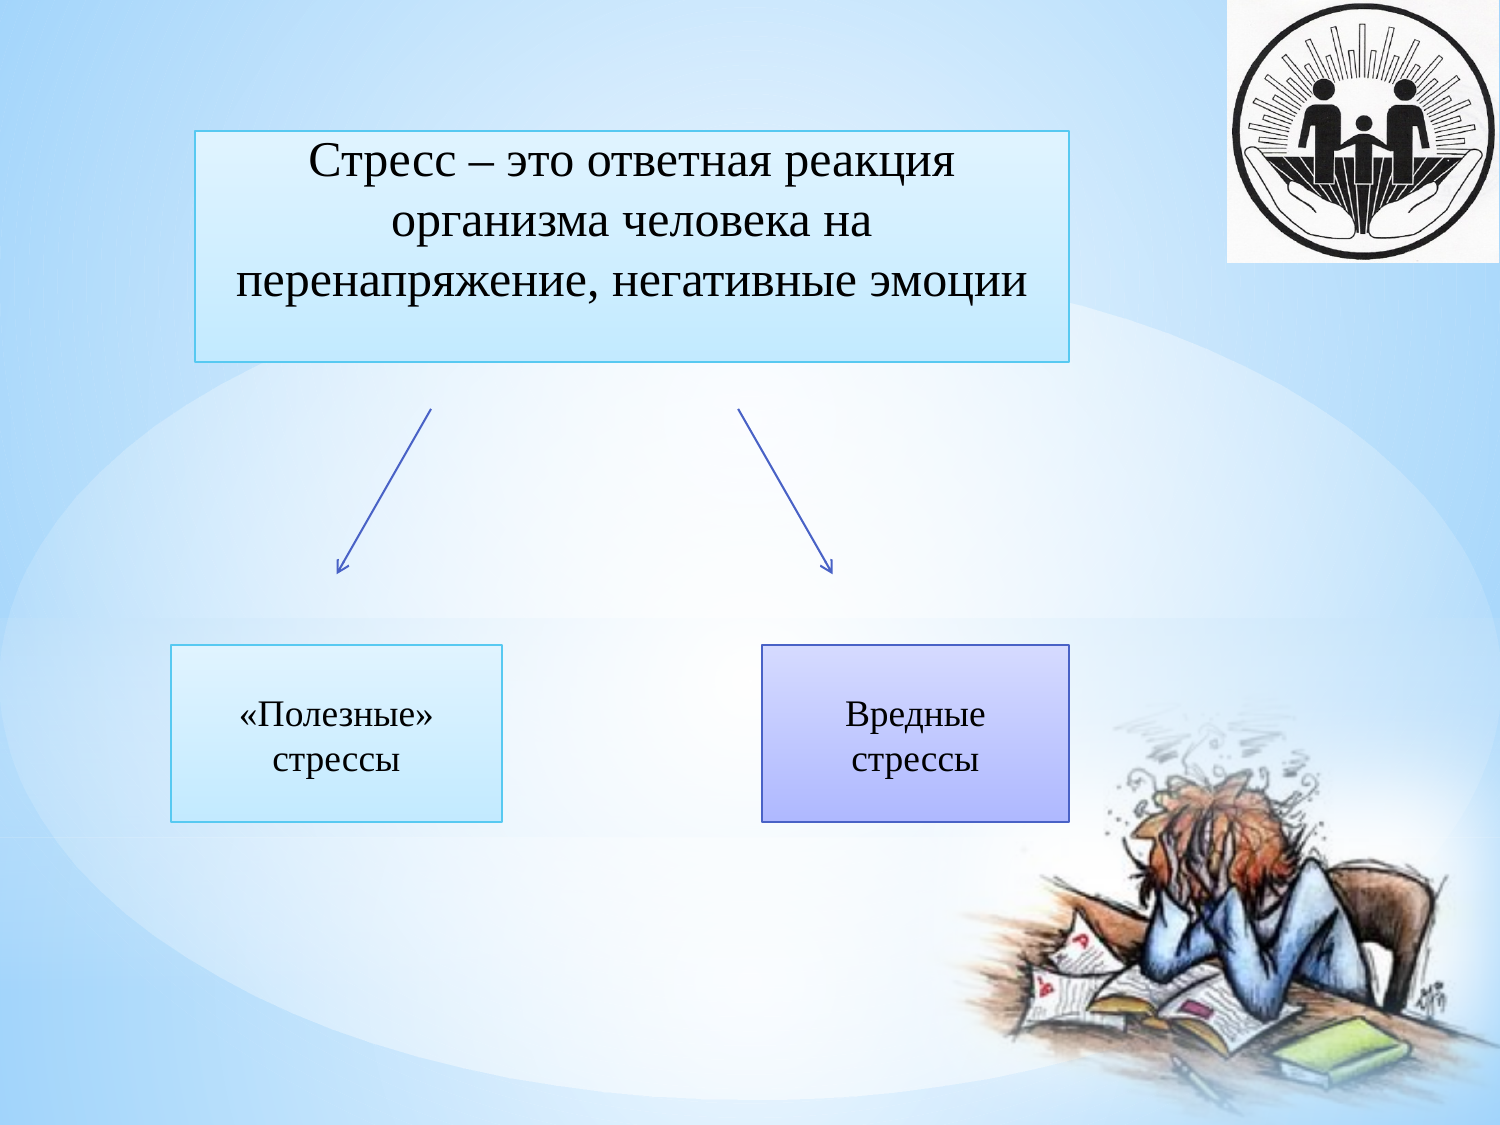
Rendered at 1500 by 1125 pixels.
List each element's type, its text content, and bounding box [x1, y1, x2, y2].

picture [1226, 0, 1500, 263]
text_box Вредные стрессы [761, 644, 1070, 823]
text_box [737, 408, 834, 575]
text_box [335, 408, 432, 575]
picture [874, 680, 1500, 1125]
text_box Стресс – это ответная реакция организма человека на перенапряжение, негативные эмоции [194, 130, 1070, 363]
text_box «Полезные» стрессы [170, 644, 503, 823]
